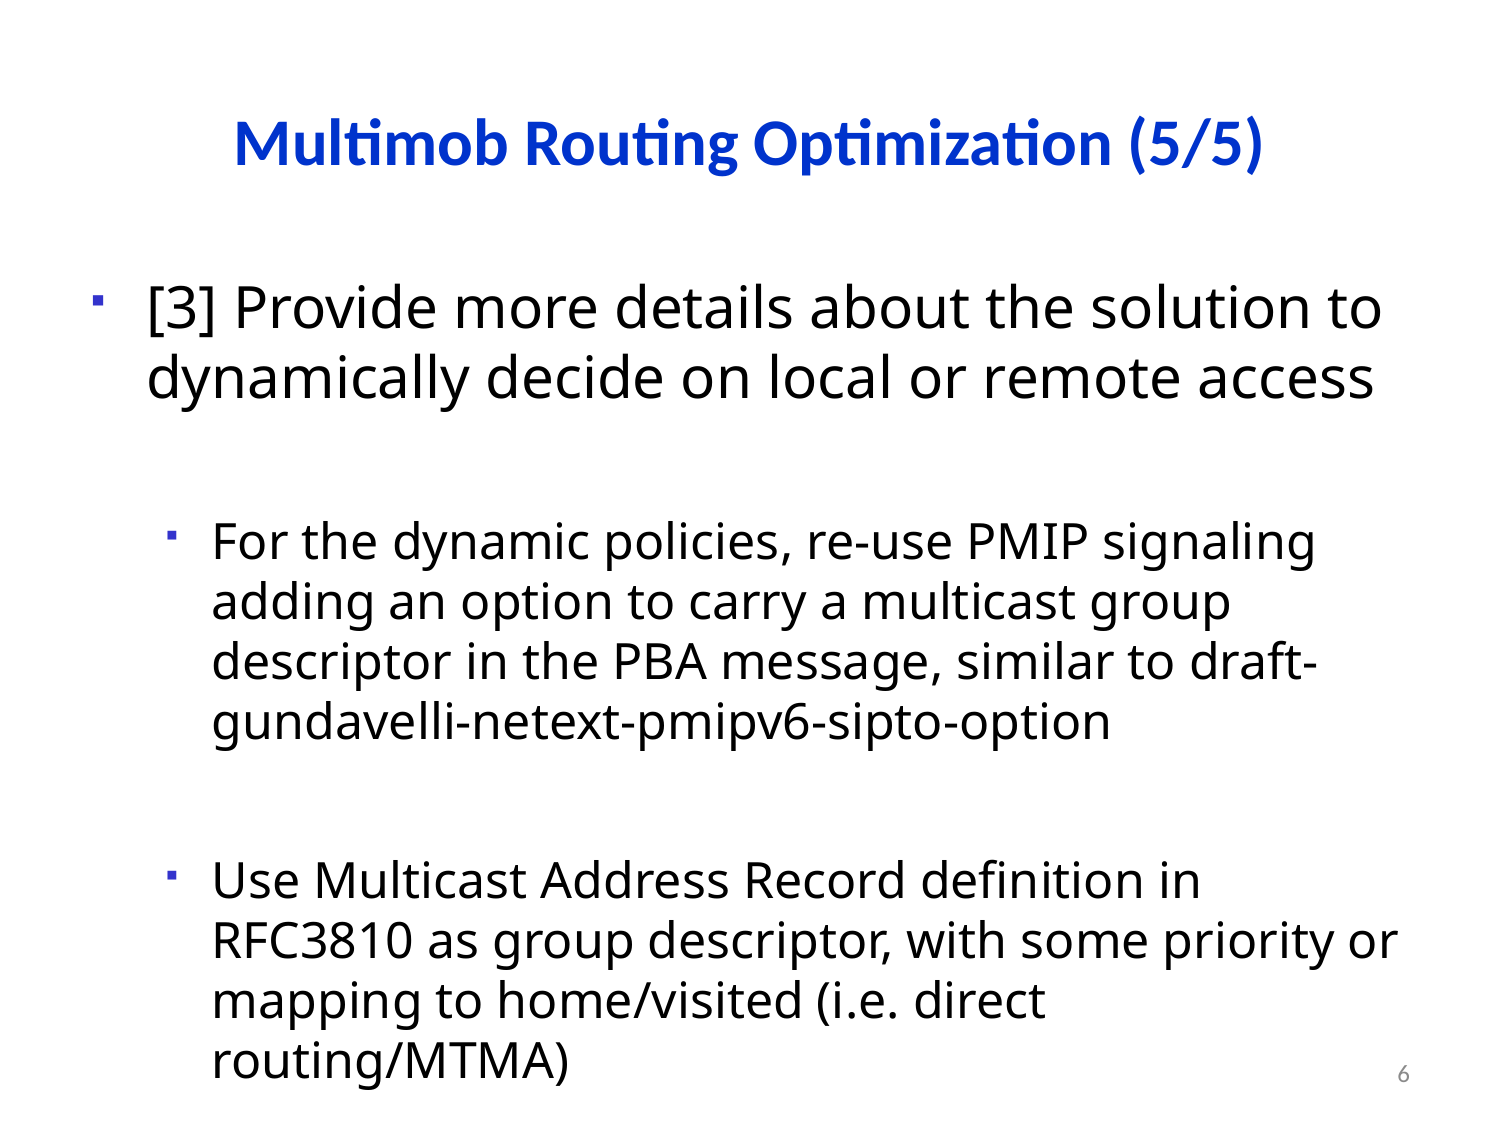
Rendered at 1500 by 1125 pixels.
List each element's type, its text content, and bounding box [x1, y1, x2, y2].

slide_number 6 [1074, 1042, 1425, 1103]
title Multimob Routing Optimization (5/5) [74, 44, 1426, 233]
list [3] Provide more details about the solution to dynamically decide on local or remote access For the dynamic policies, re-use PMIP signaling adding an option to carry a multicast group descriptor in the PBA message, similar to draft-gundavelli-netext-pmipv6-sipto-option Use Multicast Address Record definition in RFC3810 as group descriptor, with some priority or mapping to home/visited (i.e. direct routing/MTMA) [74, 262, 1426, 1006]
